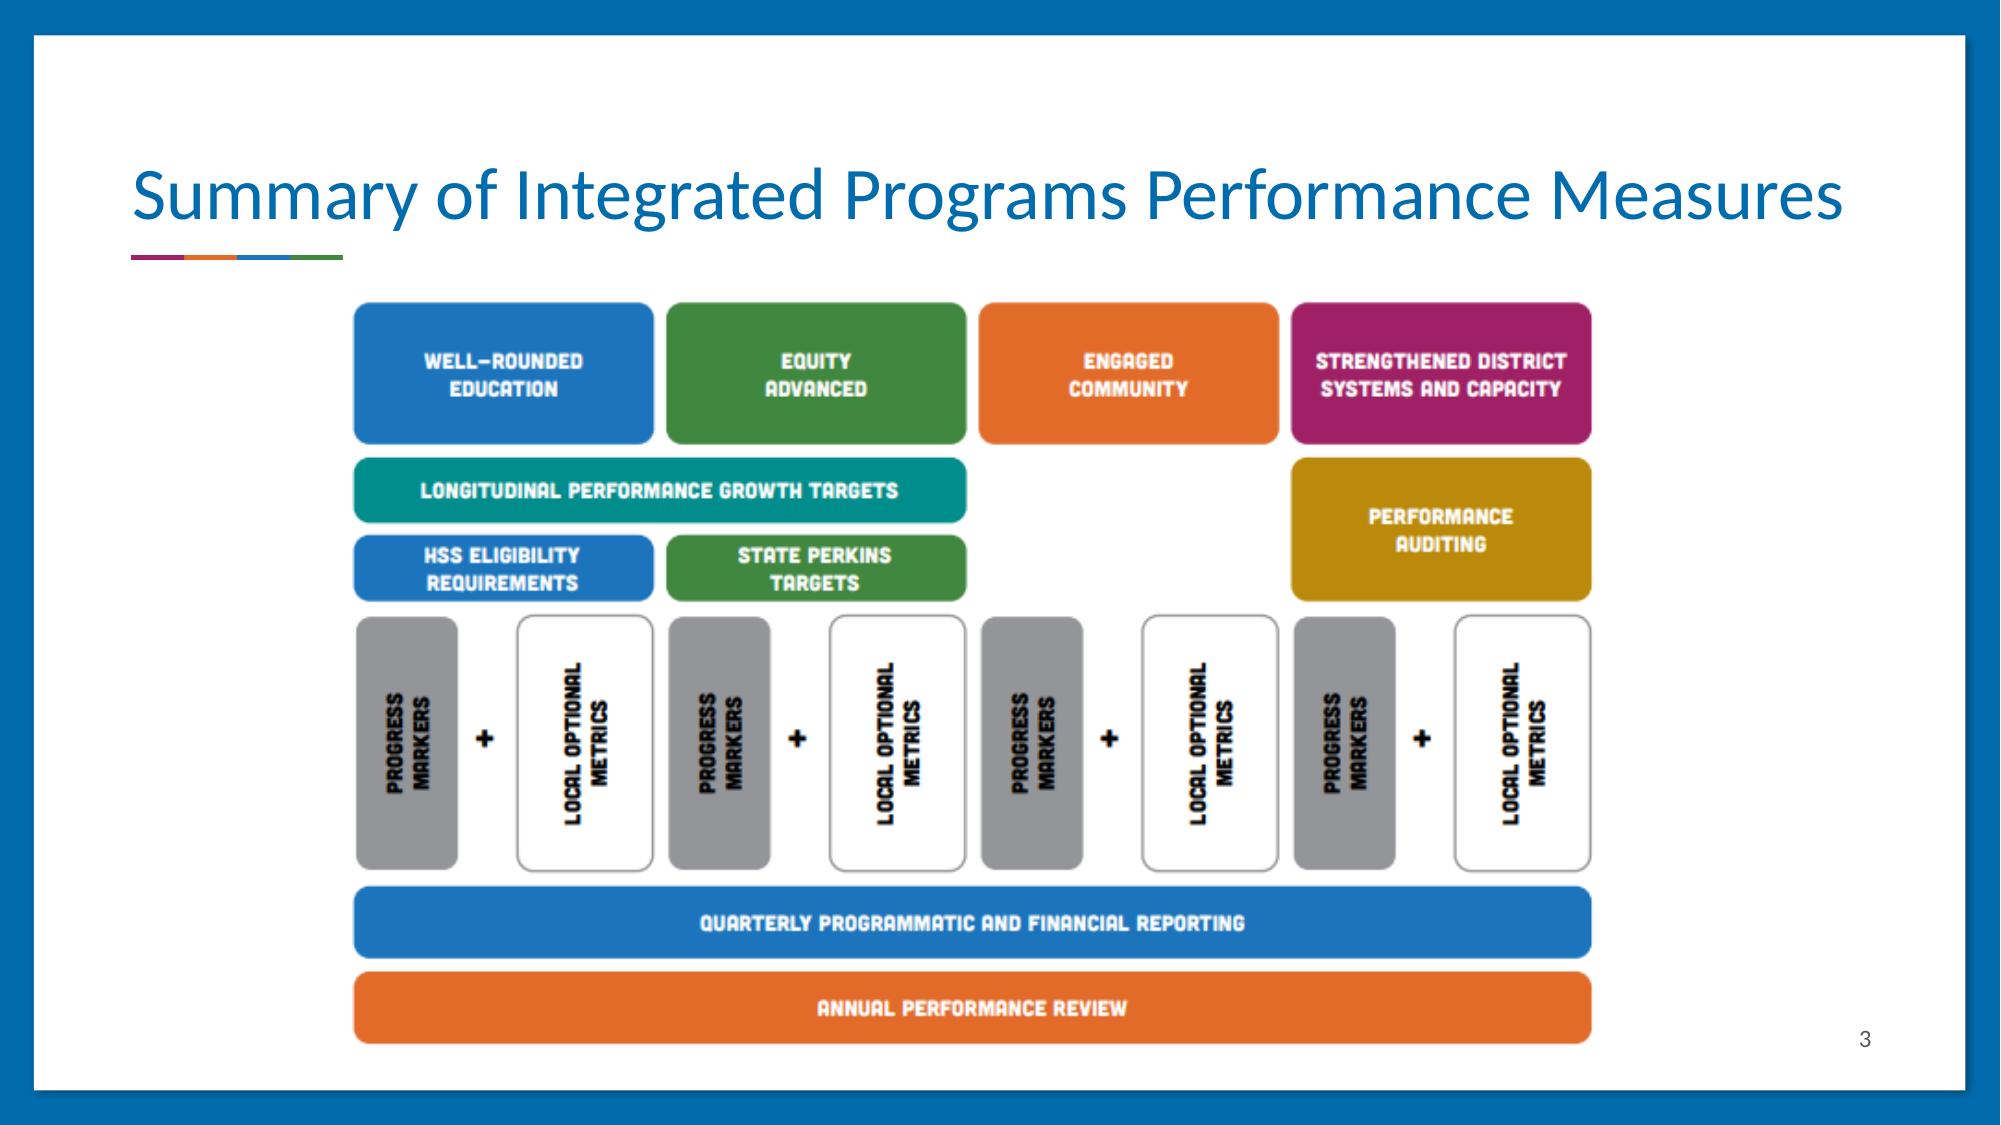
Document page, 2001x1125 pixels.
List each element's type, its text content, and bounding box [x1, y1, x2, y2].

picture [340, 299, 1627, 1046]
title Summary of Integrated Programs Performance Measures [117, 75, 1887, 244]
picture [131, 255, 343, 260]
slide_number ‹#› [1412, 1007, 1887, 1068]
